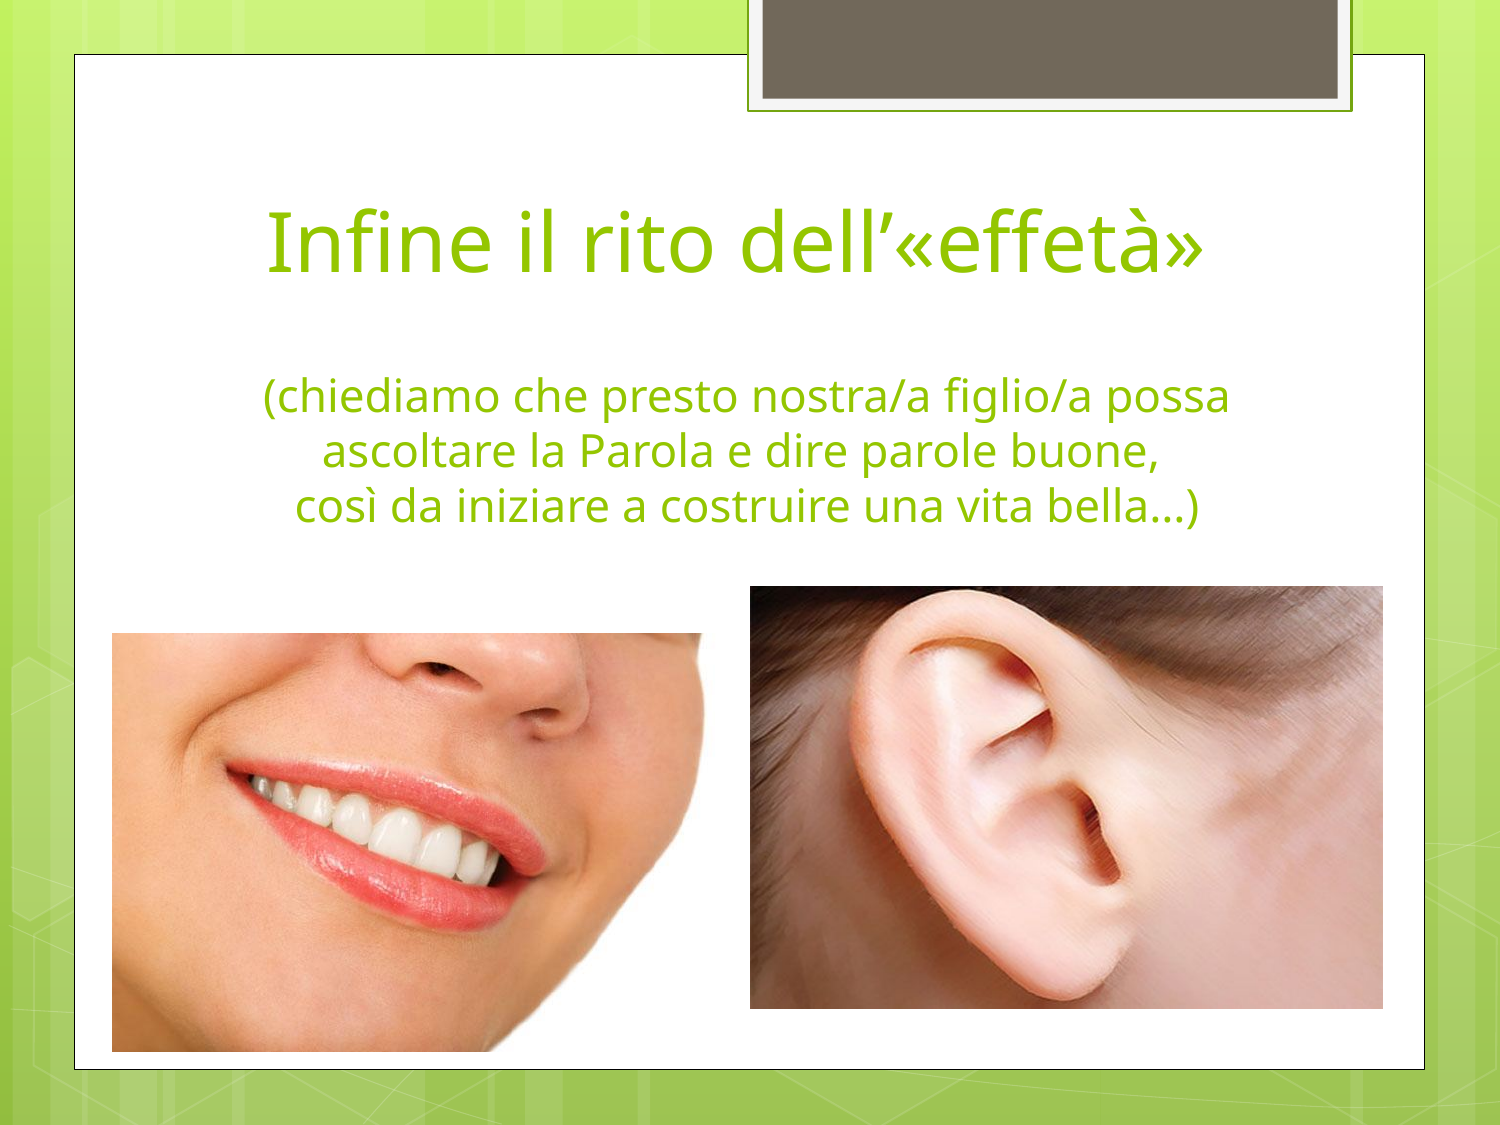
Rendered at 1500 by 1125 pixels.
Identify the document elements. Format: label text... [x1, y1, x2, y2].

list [111, 633, 740, 1052]
picture [749, 585, 1383, 1010]
title Infine il rito dell’«effetà» (chiediamo che presto nostra/a figlio/a possa ascoltare la Parola e dire parole buone, così da iniziare a costruire una vita bella…) [171, 168, 1324, 539]
